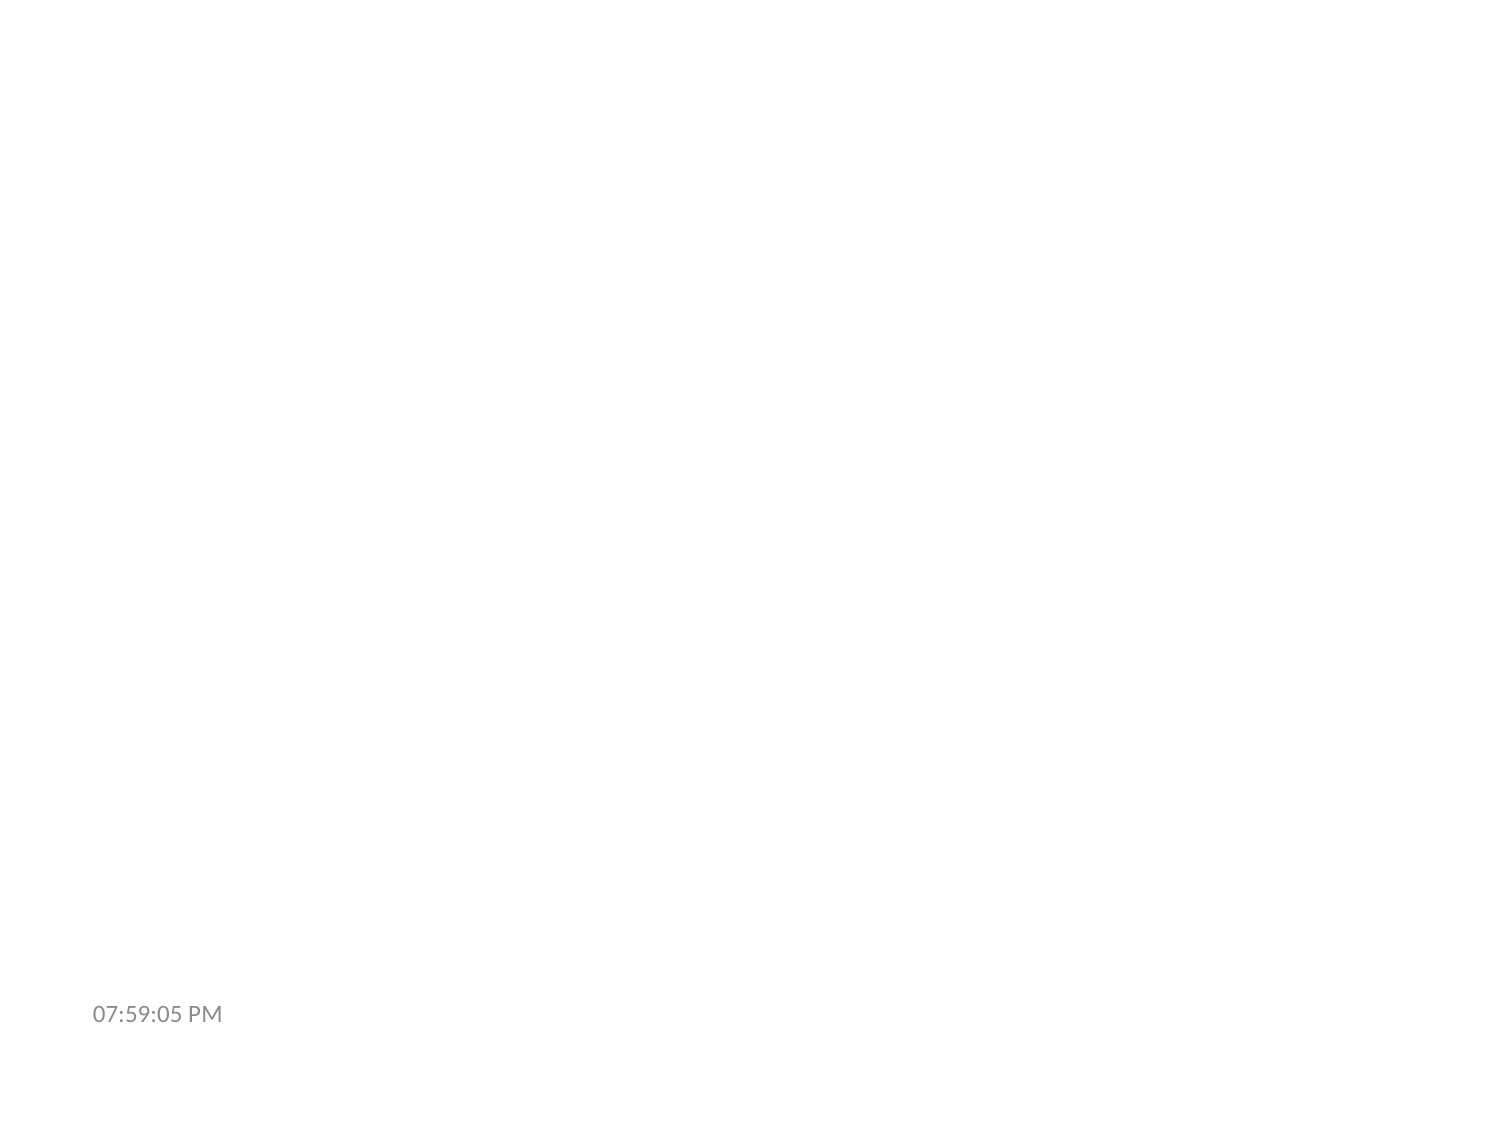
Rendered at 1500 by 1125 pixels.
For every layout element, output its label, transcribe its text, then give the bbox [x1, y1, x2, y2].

text_box 3:35:09 PM [77, 982, 428, 1043]
